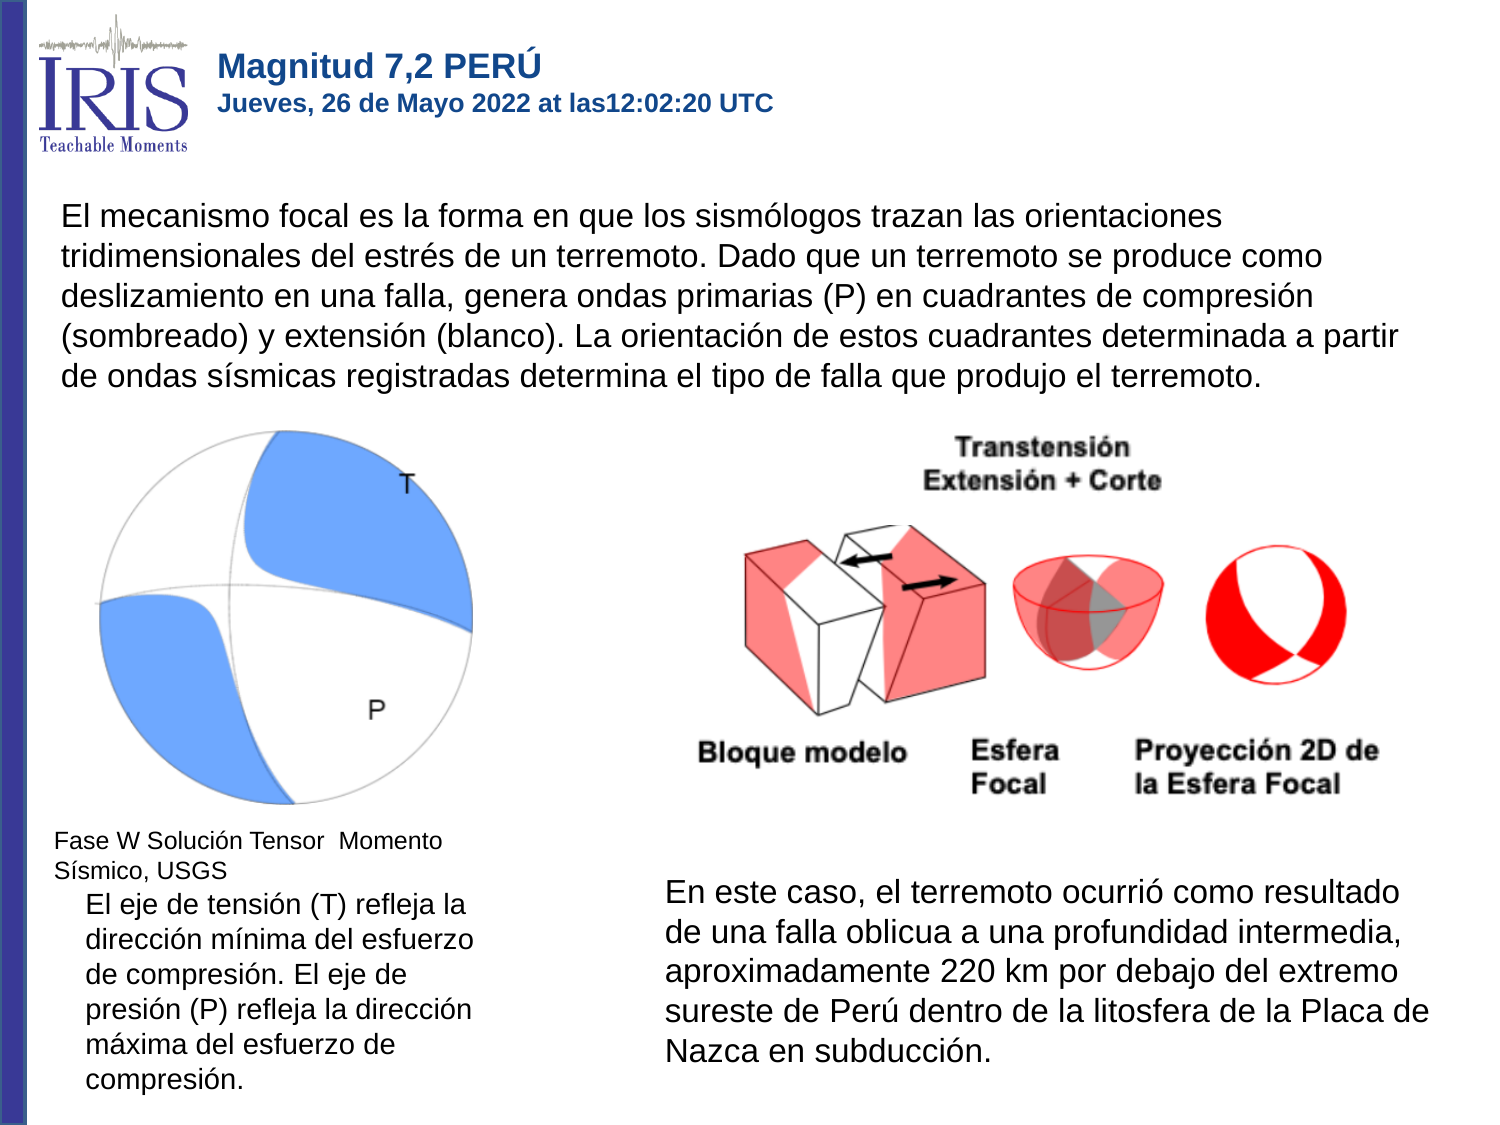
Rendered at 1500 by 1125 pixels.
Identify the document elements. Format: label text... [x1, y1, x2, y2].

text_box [680, 423, 1426, 851]
text_box Fase W Solución Tensor Momento Sísmico, USGS [39, 817, 533, 892]
picture [39, 12, 188, 165]
text_box [0, 0, 27, 1125]
text_box Magnitud 7,2 PERÚ Jueves, 26 de Mayo 2022 at las12:02:20 UTC [202, 0, 1499, 125]
text_box El eje de tensión (T) refleja la dirección mínima del esfuerzo de compresión. El eje de presión (P) refleja la dirección máxima del esfuerzo de compresión. [70, 892, 513, 1103]
picture [93, 419, 478, 805]
text_box El mecanismo focal es la forma en que los sismólogos trazan las orientaciones tridimensionales del estrés de un terremoto. Dado que un terremoto se produce como deslizamiento en una falla, genera ondas primarias (P) en cuadrantes de compresión (sombreado) y extensión (blanco). La orientación de estos cuadrantes determinada a partir de ondas sísmicas registradas determina el tipo de falla que produjo el terremoto. [46, 186, 1425, 401]
text_box En este caso, el terremoto ocurrió como resultado de una falla oblicua a una profundidad intermedia, aproximadamente 220 km por debajo del extremo sureste de Perú dentro de la litosfera de la Placa de Nazca en subducción. [650, 862, 1461, 1077]
